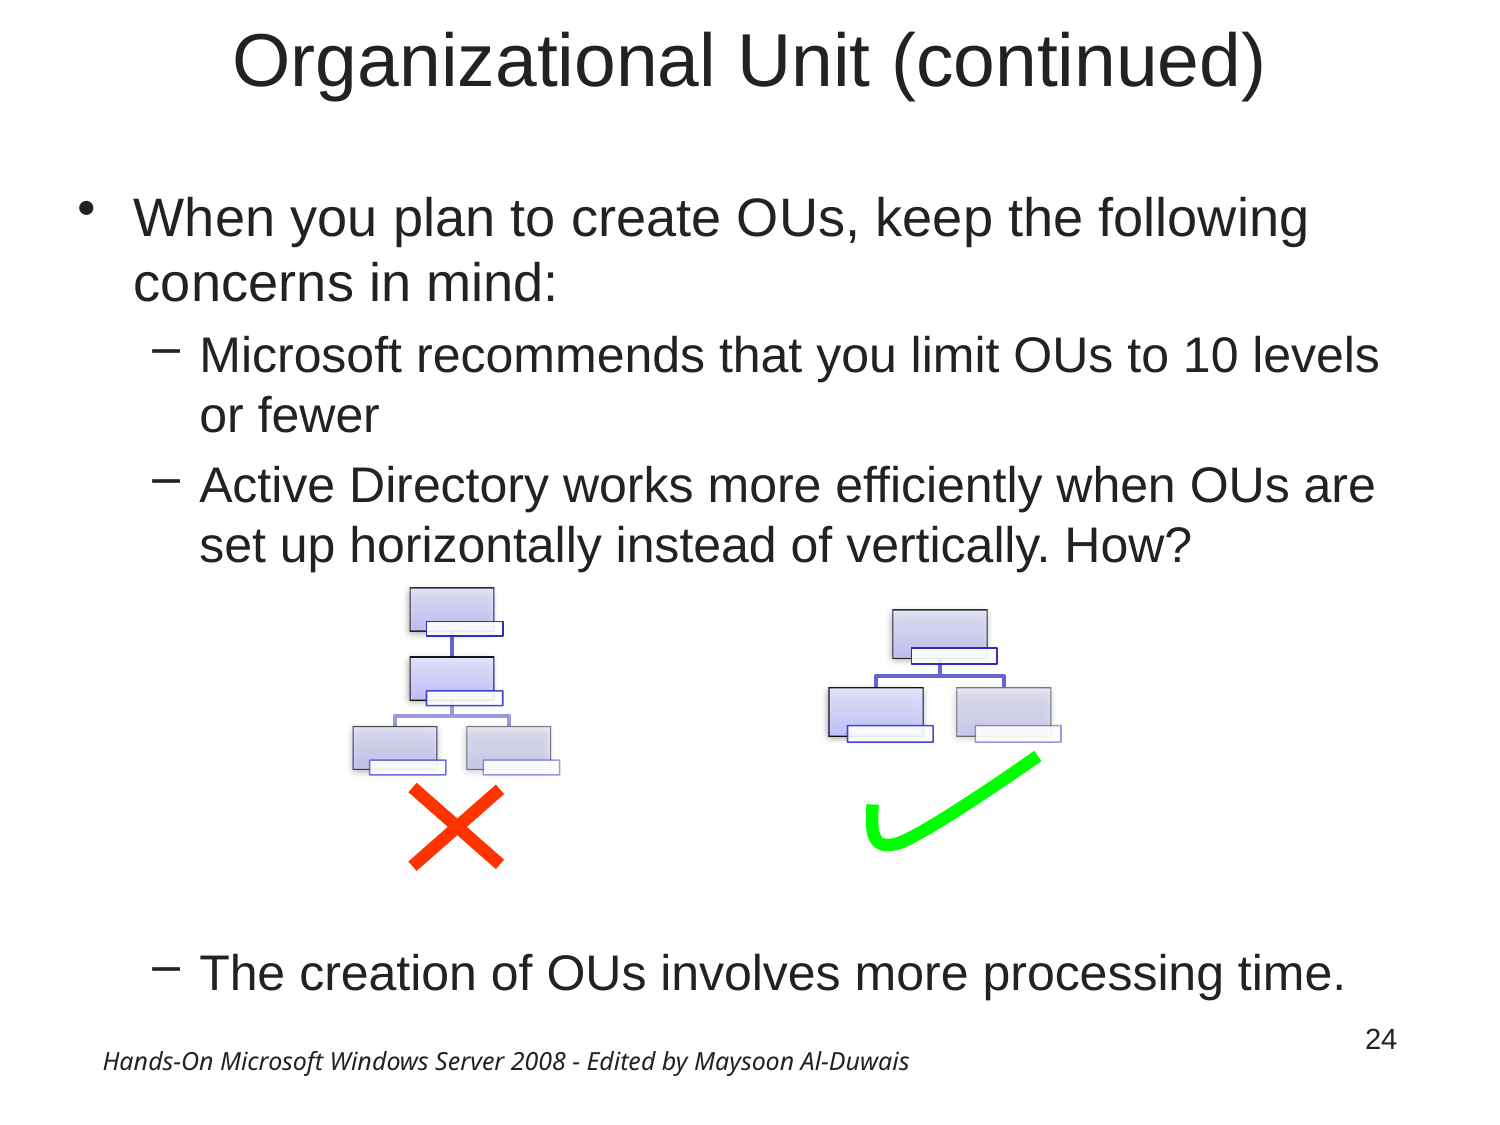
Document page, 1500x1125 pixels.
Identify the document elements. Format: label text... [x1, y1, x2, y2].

list When you plan to create OUs, keep the following concerns in mind: Microsoft recommends that you limit OUs to 10 levels or fewer Active Directory works more efficiently when OUs are set up horizontally instead of vertically. How? The creation of OUs involves more processing time. [62, 174, 1426, 926]
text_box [412, 789, 501, 867]
slide_number 24 [1074, 1012, 1413, 1076]
title Organizational Unit (continued) [87, 0, 1413, 151]
text_box [872, 756, 1038, 846]
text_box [337, 587, 576, 776]
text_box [825, 608, 1064, 744]
footer Hands-On Microsoft Windows Server 2008 - Edited by Maysoon Al-Duwais [87, 1037, 1051, 1101]
